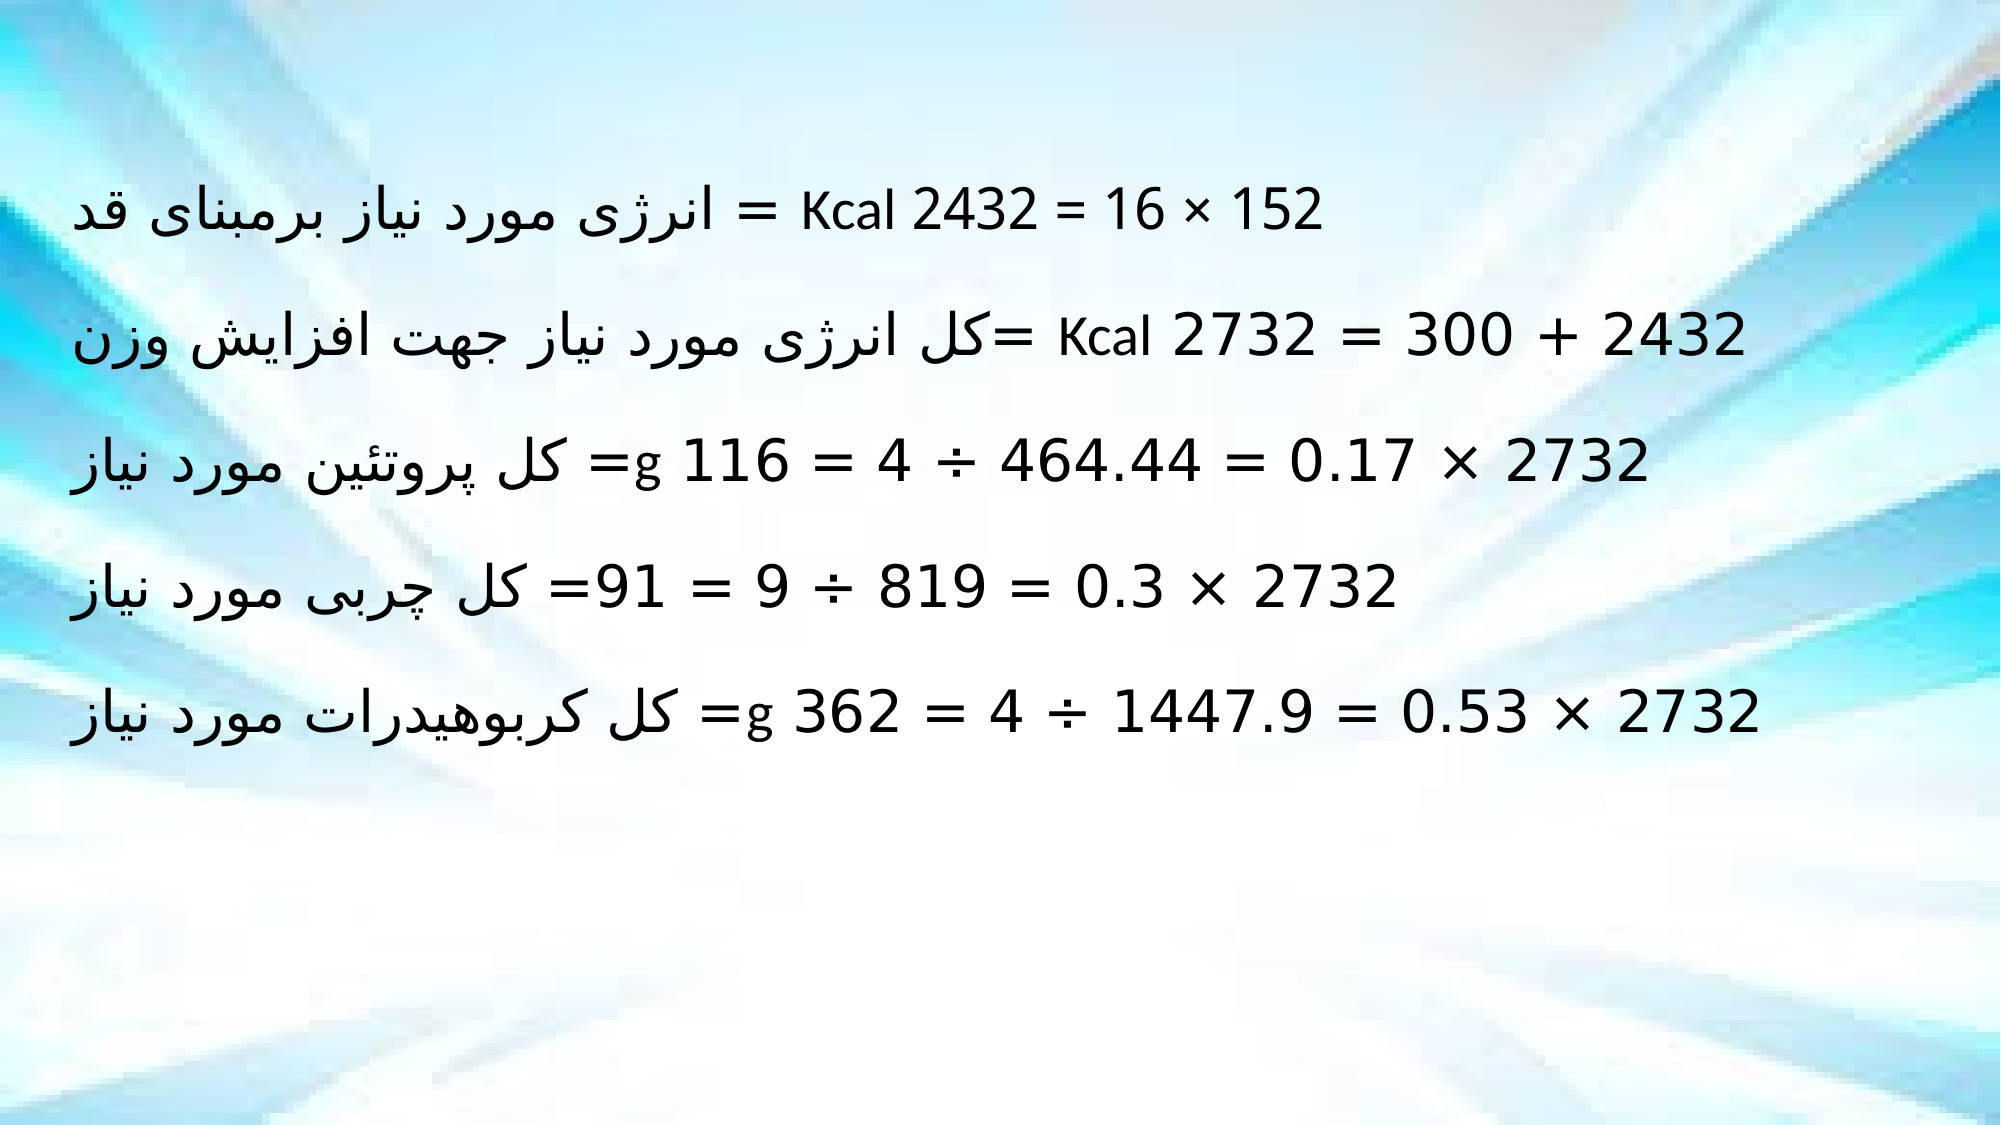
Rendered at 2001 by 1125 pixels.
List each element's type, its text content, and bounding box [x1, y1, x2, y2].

list 152 × 16 = 2432 Kcal = انرژی مورد نیاز برمبنای قد 2432 + 300 = 2732 Kcal =کل انرژی مورد نیاز جهت افزایش وزن 2732 × 0.17 = 464.44 ÷ 4 = 116 g= کل پروتئین مورد نیاز 2732 × 0.3 = 819 ÷ 9 = 91= کل چربی مورد نیاز 2732 × 0.53 = 1447.9 ÷ 4 = 362 g= کل کربوهیدرات مورد نیاز [57, 128, 1940, 1072]
picture [0, 0, 2001, 1125]
